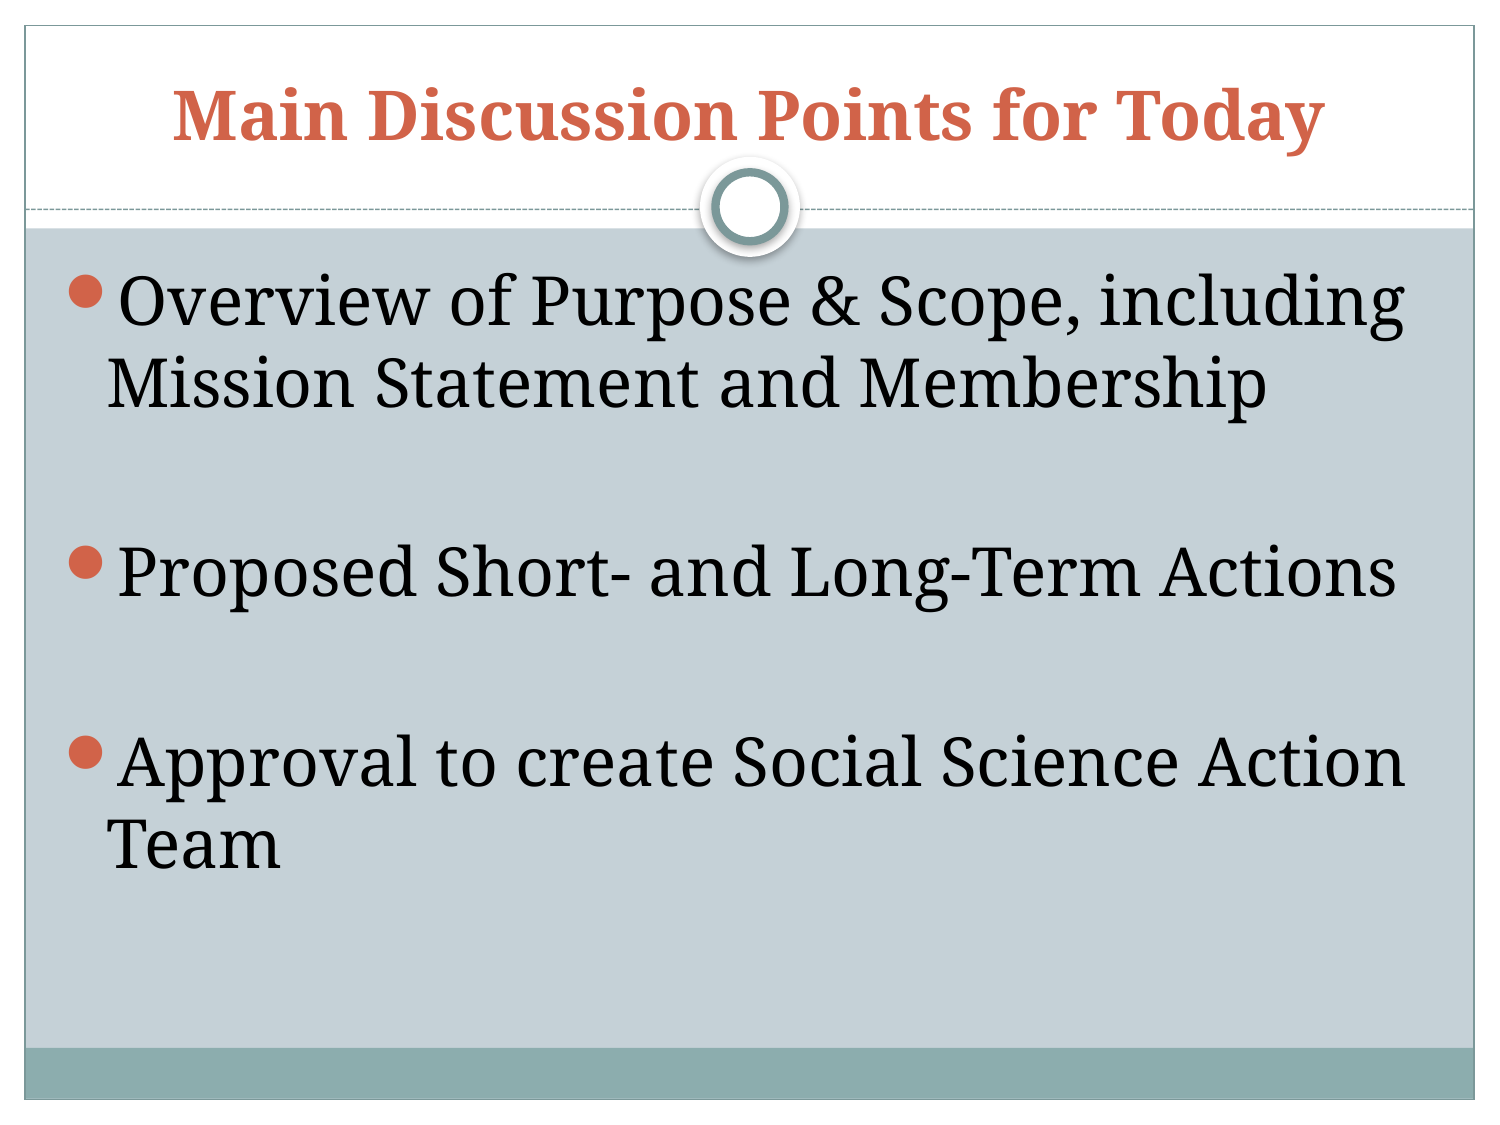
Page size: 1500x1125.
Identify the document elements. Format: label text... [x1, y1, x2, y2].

title Main Discussion Points for Today [49, 37, 1450, 162]
list Overview of Purpose & Scope, including Mission Statement and Membership Proposed Short- and Long-Term Actions Approval to create Social Science Action Team [49, 250, 1445, 1001]
